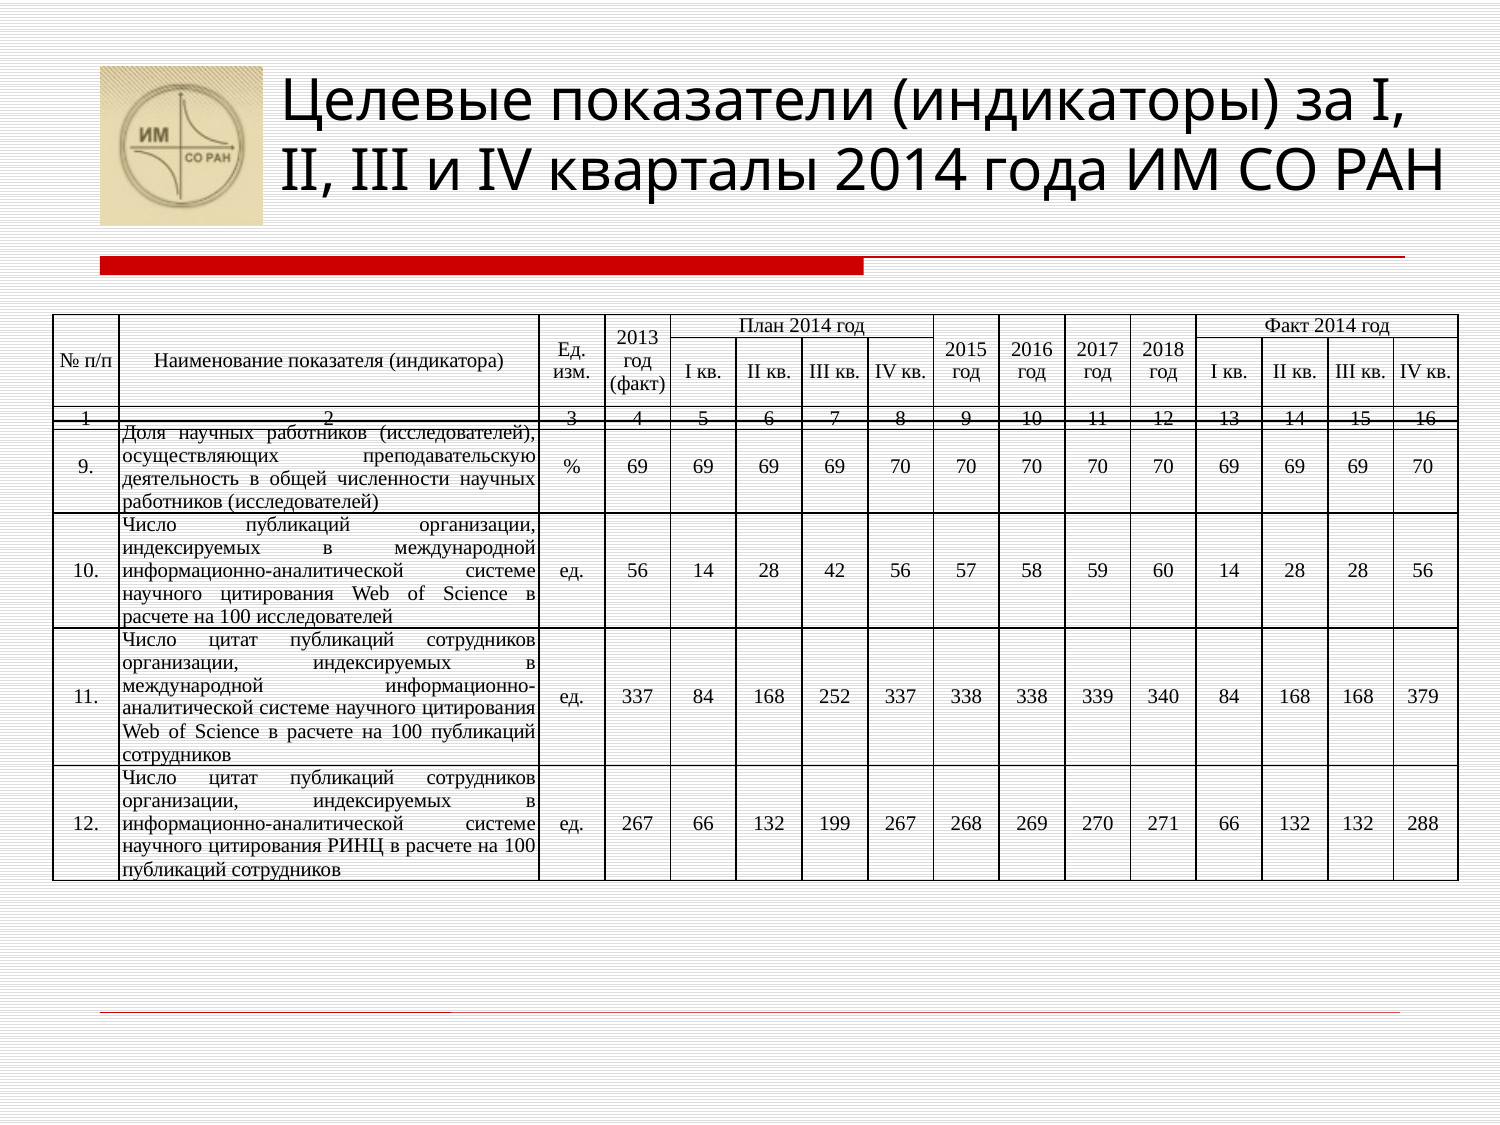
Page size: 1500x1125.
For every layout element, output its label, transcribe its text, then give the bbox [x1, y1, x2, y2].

table_cell 3 [540, 407, 604, 429]
table_cell 2 [120, 407, 538, 429]
table_header 69 [737, 430, 801, 512]
table_cell 66 [1197, 766, 1261, 880]
table_cell 270 [1066, 766, 1130, 880]
table_cell 132 [1329, 766, 1393, 880]
table_cell II кв. [1263, 338, 1327, 406]
table_cell 288 [1394, 766, 1457, 880]
table_cell 15 [1329, 407, 1393, 429]
table_cell ед. [540, 514, 604, 627]
table_cell 338 [934, 629, 998, 765]
table_header % [540, 430, 604, 512]
table_header Наименование показателя (индикатора) [120, 315, 538, 406]
table_cell 168 [737, 629, 801, 765]
table_header 2015 год [934, 315, 998, 406]
table_cell Число цитат публикаций сотрудников организации, индексируемых в международной информационно-аналитической системе научного цитирования Web of Science в расчете на 100 публикаций сотрудников [120, 629, 538, 765]
table_cell 379 [1394, 629, 1457, 765]
table_cell Число цитат публикаций сотрудников организации, индексируемых в информационно-аналитической системе научного цитирования РИНЦ в расчете на 100 публикаций сотрудников [120, 766, 538, 880]
table_header 69 [1329, 430, 1393, 512]
table_header 69 [803, 430, 867, 512]
table_cell 9 [934, 407, 998, 429]
table_cell 56 [869, 514, 933, 627]
table_header Доля научных работников (исследователей), осуществляющих преподавательскую деятельность в общей численности научных работников (исследователей) [120, 430, 538, 512]
table_header 70 [1394, 430, 1457, 512]
table_cell 268 [934, 766, 998, 880]
table_cell 28 [1263, 514, 1327, 627]
table_cell IV кв. [1394, 338, 1457, 406]
table_header 2013 год (факт) [606, 315, 670, 406]
table_header 2016 год [1000, 315, 1064, 406]
table_cell 6 [737, 407, 801, 429]
table_cell I кв. [671, 338, 735, 406]
table_cell 340 [1131, 629, 1195, 765]
table_cell 267 [869, 766, 933, 880]
table_cell 28 [1329, 514, 1393, 627]
table_cell 269 [1000, 766, 1064, 880]
table_header 2018 год [1131, 315, 1195, 406]
table_header 9. [54, 430, 118, 512]
table_header 2017 год [1066, 315, 1130, 406]
table_cell 339 [1066, 629, 1130, 765]
table_cell 11 [1066, 407, 1130, 429]
table_cell 337 [869, 629, 933, 765]
table_cell ед. [540, 766, 604, 880]
table_cell 338 [1000, 629, 1064, 765]
table_header 69 [671, 430, 735, 512]
table_cell 7 [803, 407, 867, 429]
table_cell 57 [934, 514, 998, 627]
table_cell 8 [869, 407, 933, 429]
table_cell 42 [803, 514, 867, 627]
table_cell 60 [1131, 514, 1195, 627]
table_header 70 [1131, 430, 1195, 512]
table_cell 28 [737, 514, 801, 627]
table_header 70 [869, 430, 933, 512]
table_header 69 [1263, 430, 1327, 512]
table_cell Число публикаций организации, индексируемых в международной информационно-аналитической системе научного цитирования Web of Science в расчете на 100 исследователей [120, 514, 538, 627]
table_cell 267 [606, 766, 670, 880]
table_cell 56 [606, 514, 670, 627]
table_cell 14 [1197, 514, 1261, 627]
table_cell III кв. [1329, 338, 1393, 406]
table_cell 13 [1197, 407, 1261, 429]
table_header План 2014 год [671, 315, 933, 337]
table_cell 14 [1263, 407, 1327, 429]
table_cell 12. [54, 766, 118, 880]
table_cell ед. [540, 629, 604, 765]
table_cell III кв. [803, 338, 867, 406]
table_cell 199 [803, 766, 867, 880]
table_cell 10 [1000, 407, 1064, 429]
table_cell 58 [1000, 514, 1064, 627]
table_header Ед. изм. [540, 315, 604, 406]
table_cell 10. [54, 514, 118, 627]
table_cell 271 [1131, 766, 1195, 880]
table_cell 84 [1197, 629, 1261, 765]
table_cell 12 [1131, 407, 1195, 429]
picture [99, 66, 263, 225]
table_header № п/п [54, 315, 118, 406]
table_cell 5 [671, 407, 735, 429]
table_cell 14 [671, 514, 735, 627]
table_cell 337 [606, 629, 670, 765]
table_header 69 [1197, 430, 1261, 512]
table_cell 56 [1394, 514, 1457, 627]
table_cell 84 [671, 629, 735, 765]
table_cell 16 [1394, 407, 1457, 429]
text_box Целевые показатели (индикаторы) за I, II, III и IV кварталы 2014 года ИМ СО РАН [265, 54, 1471, 210]
table_cell I кв. [1197, 338, 1261, 406]
table_cell 4 [606, 407, 670, 429]
table_cell 168 [1263, 629, 1327, 765]
table_cell 66 [671, 766, 735, 880]
table_cell 132 [737, 766, 801, 880]
table_cell II кв. [737, 338, 801, 406]
table_header 70 [1066, 430, 1130, 512]
table_cell 59 [1066, 514, 1130, 627]
table_cell 252 [803, 629, 867, 765]
table_cell 11. [54, 629, 118, 765]
table_cell 168 [1329, 629, 1393, 765]
table_cell 132 [1263, 766, 1327, 880]
table_cell IV кв. [869, 338, 933, 406]
table_header Факт 2014 год [1197, 315, 1457, 337]
table_header 70 [1000, 430, 1064, 512]
table_header 70 [934, 430, 998, 512]
table_cell 1 [54, 407, 118, 429]
table_header 69 [606, 430, 670, 512]
